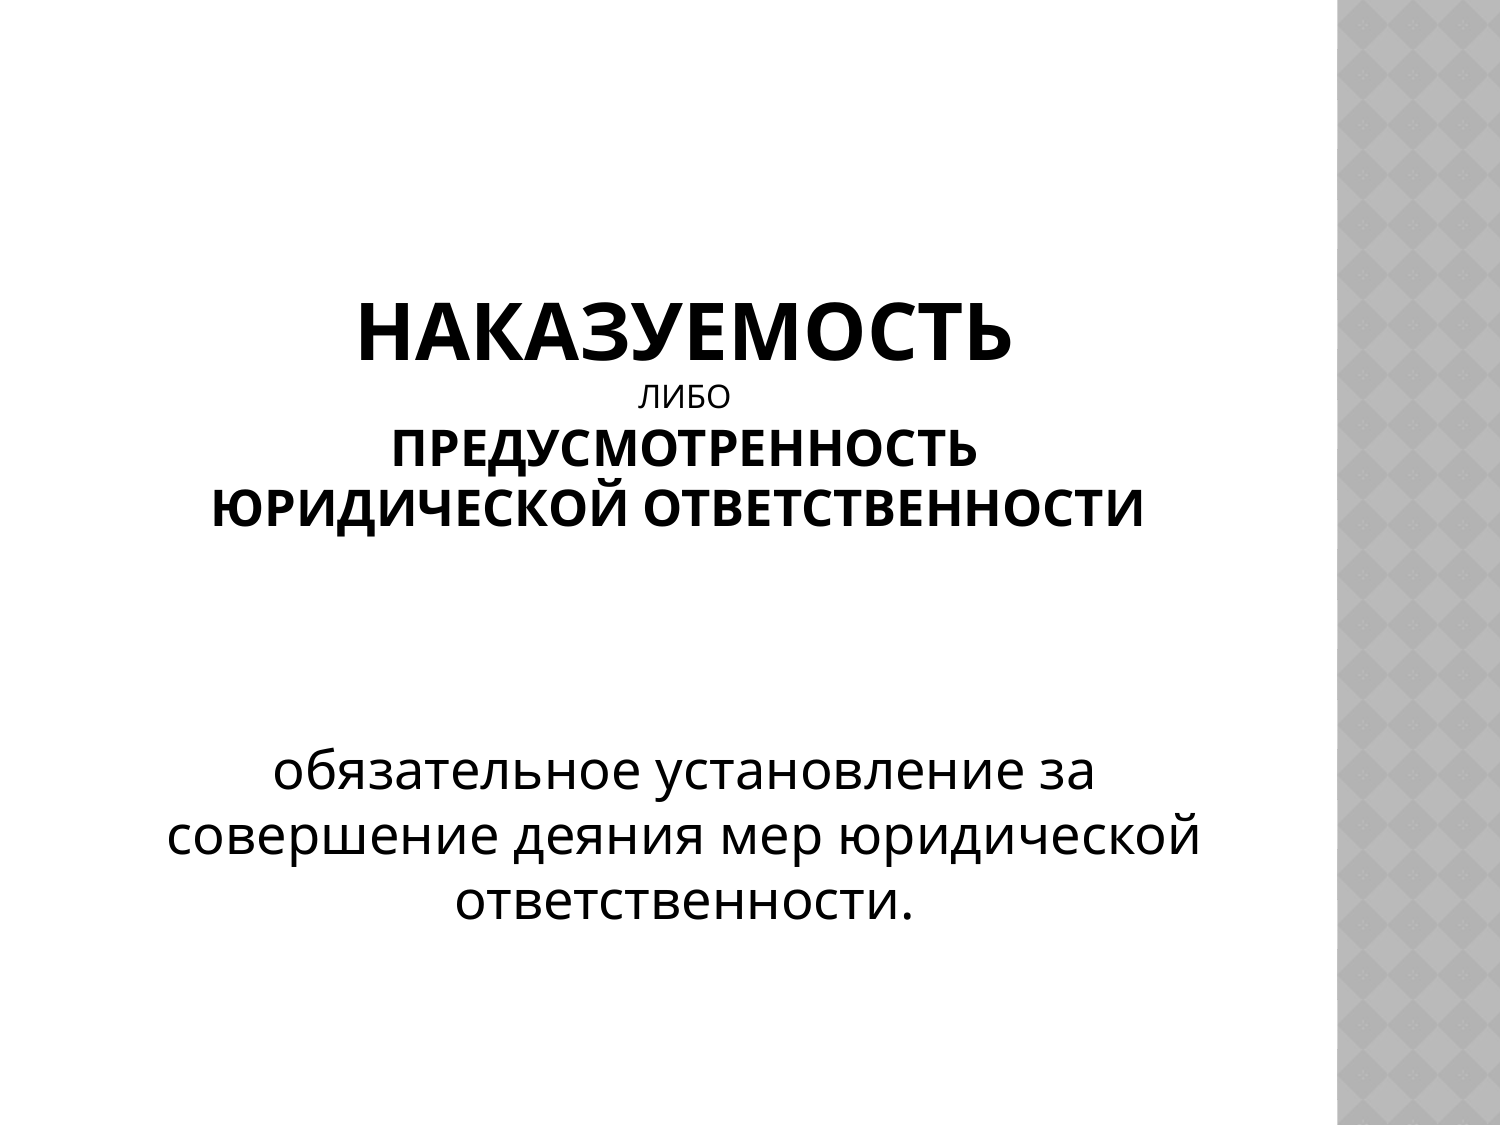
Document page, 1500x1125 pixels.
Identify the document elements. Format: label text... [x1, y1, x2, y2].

list обязательное установление за совершение деяния мер юридической ответственности. [123, 727, 1247, 1000]
title наказуемость либо Предусмотренность юридической ответственности [187, 196, 1183, 596]
